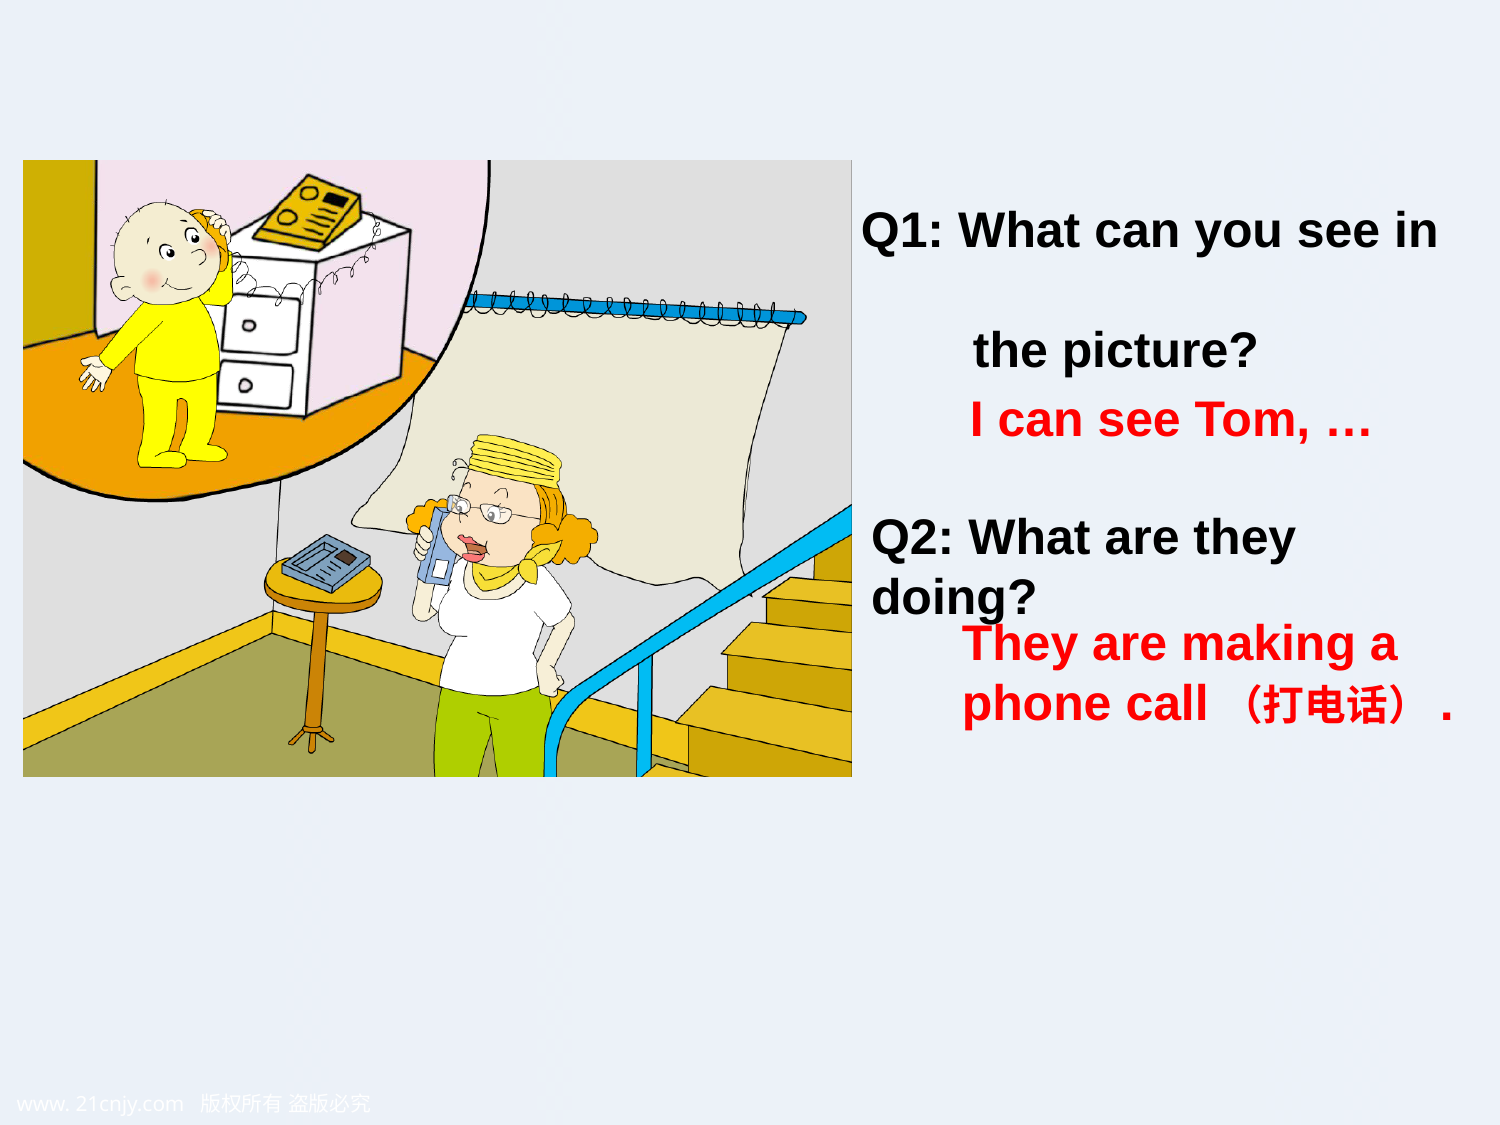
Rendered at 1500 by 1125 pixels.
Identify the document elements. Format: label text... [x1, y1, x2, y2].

text_box They are making a phone call（打电话）. [947, 603, 1489, 739]
text_box I can see Tom, … [941, 378, 1426, 454]
picture [0, 0, 1500, 1125]
text_box Q2: What are they doing? [856, 497, 1490, 632]
text_box Q1: What can you see in the picture? [852, 189, 1471, 385]
